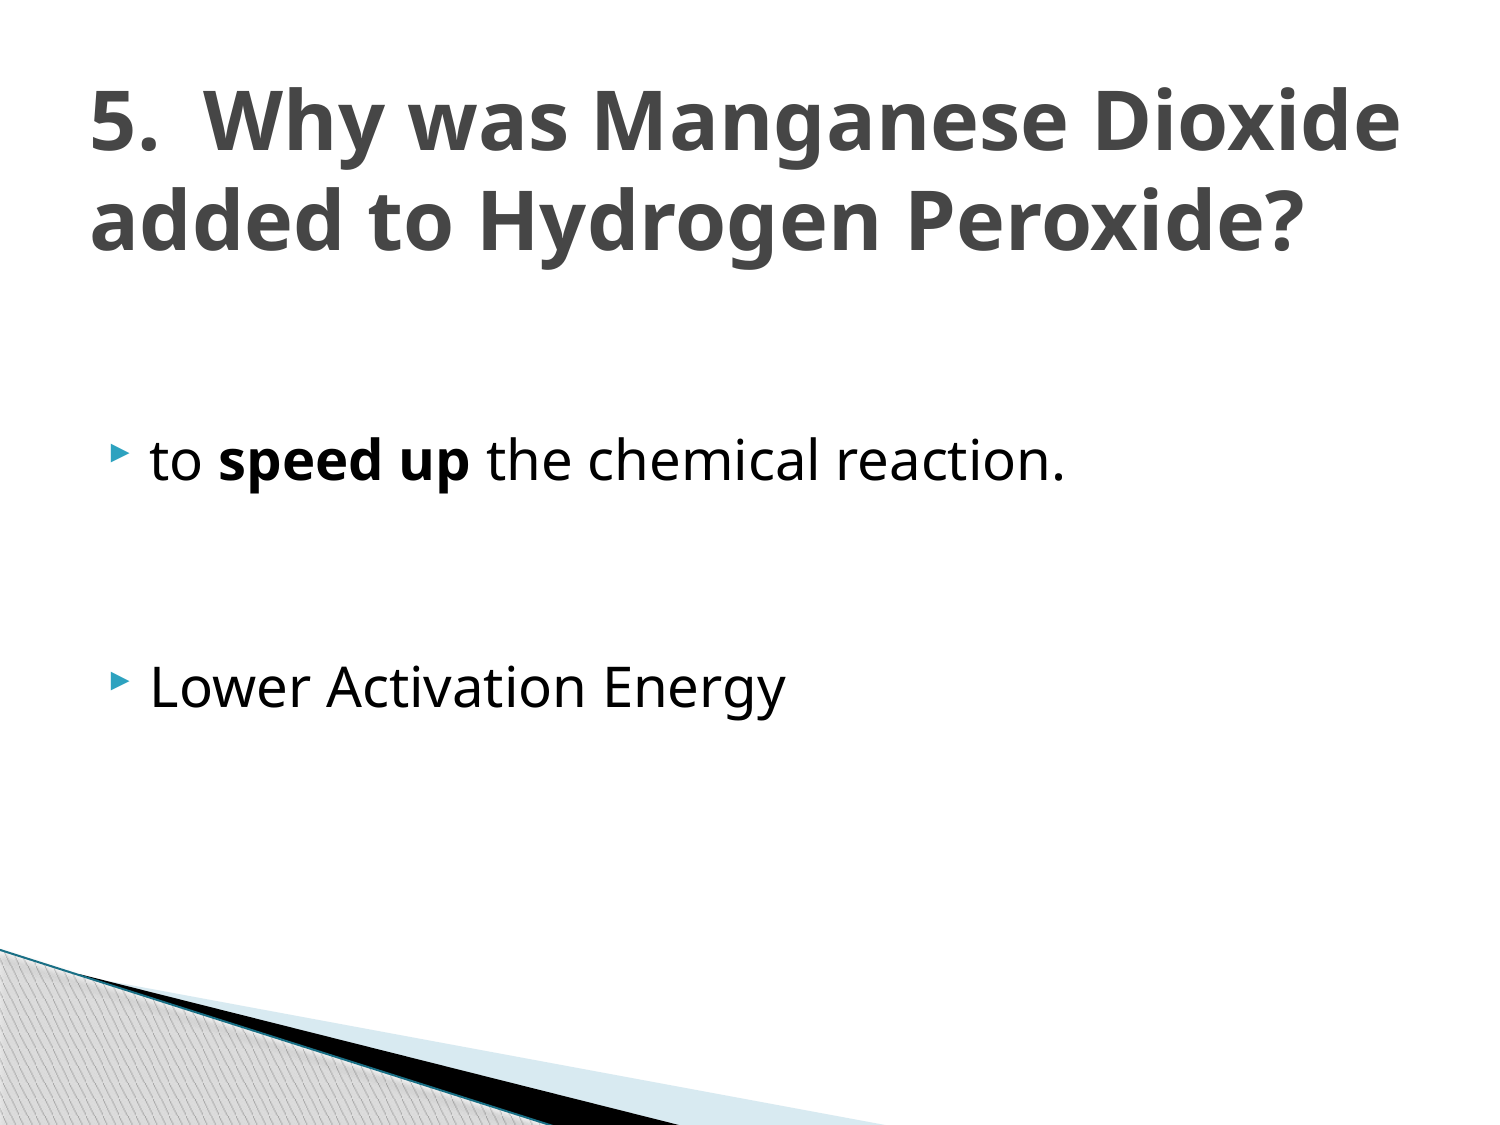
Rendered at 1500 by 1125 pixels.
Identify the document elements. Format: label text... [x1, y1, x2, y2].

list to speed up the chemical reaction. Lower Activation Energy [75, 416, 1425, 986]
title 5. Why was Manganese Dioxide added to Hydrogen Peroxide? [75, 45, 1425, 290]
